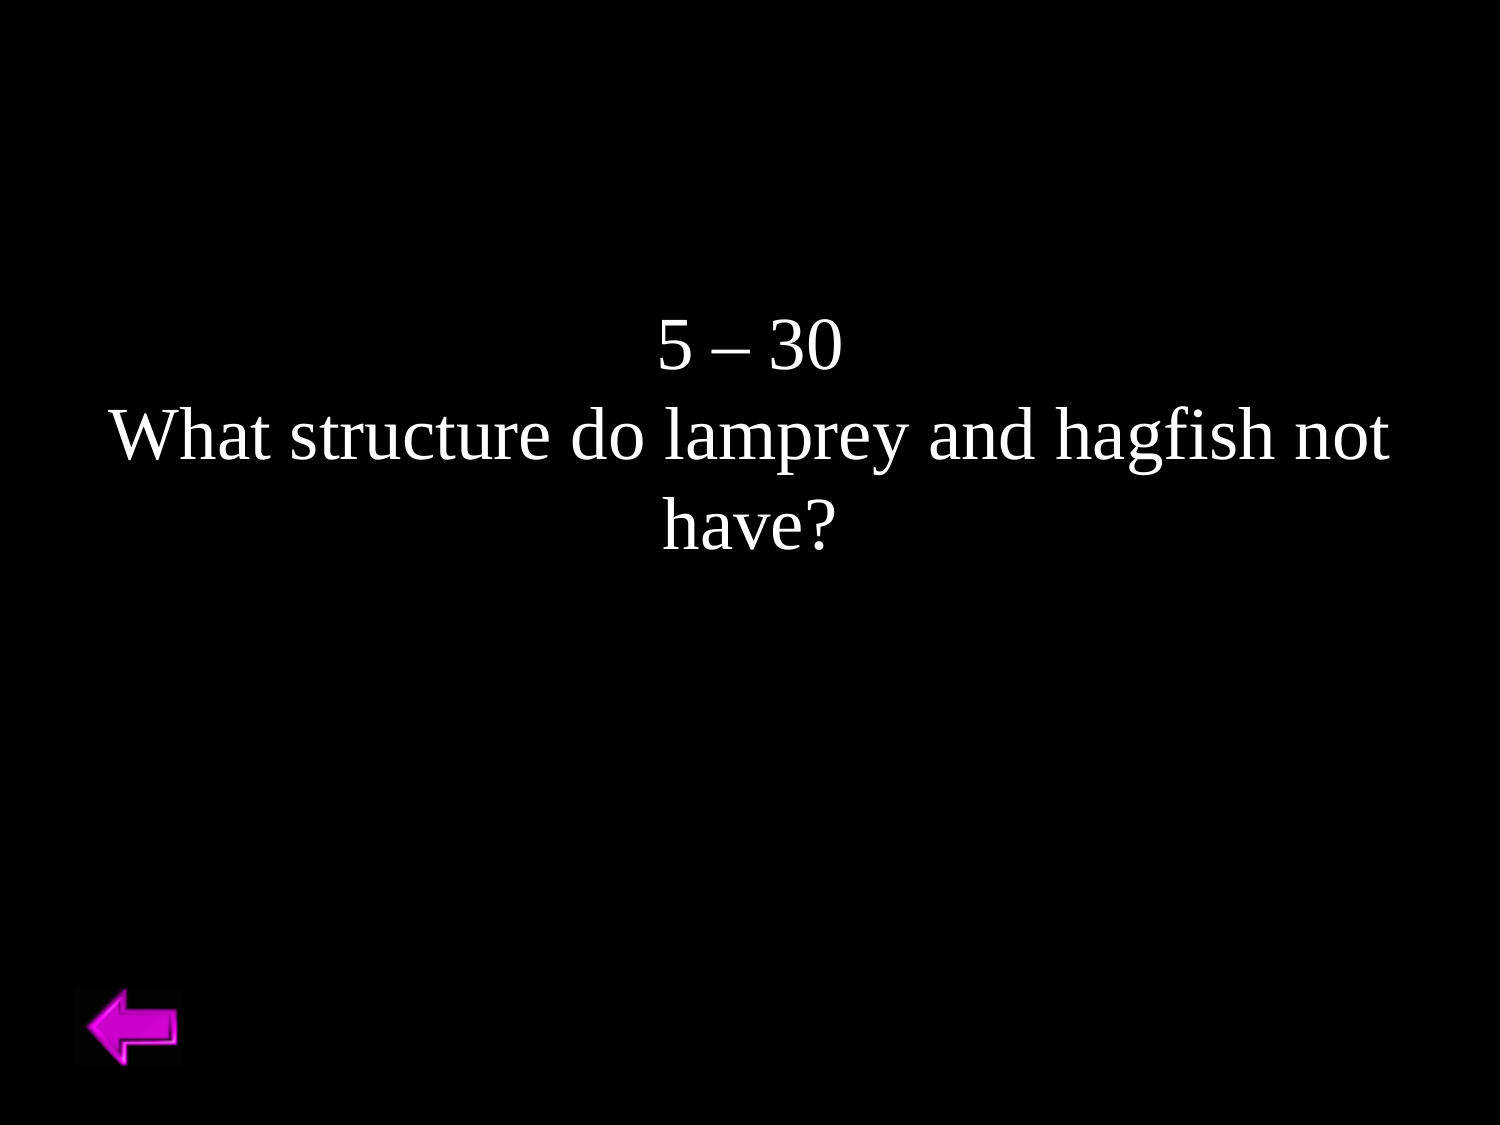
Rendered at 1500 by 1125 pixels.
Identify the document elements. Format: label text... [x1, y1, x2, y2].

text_box 5 – 30 What structure do lamprey and hagfish not have? [12, 287, 1488, 573]
picture [74, 987, 183, 1066]
